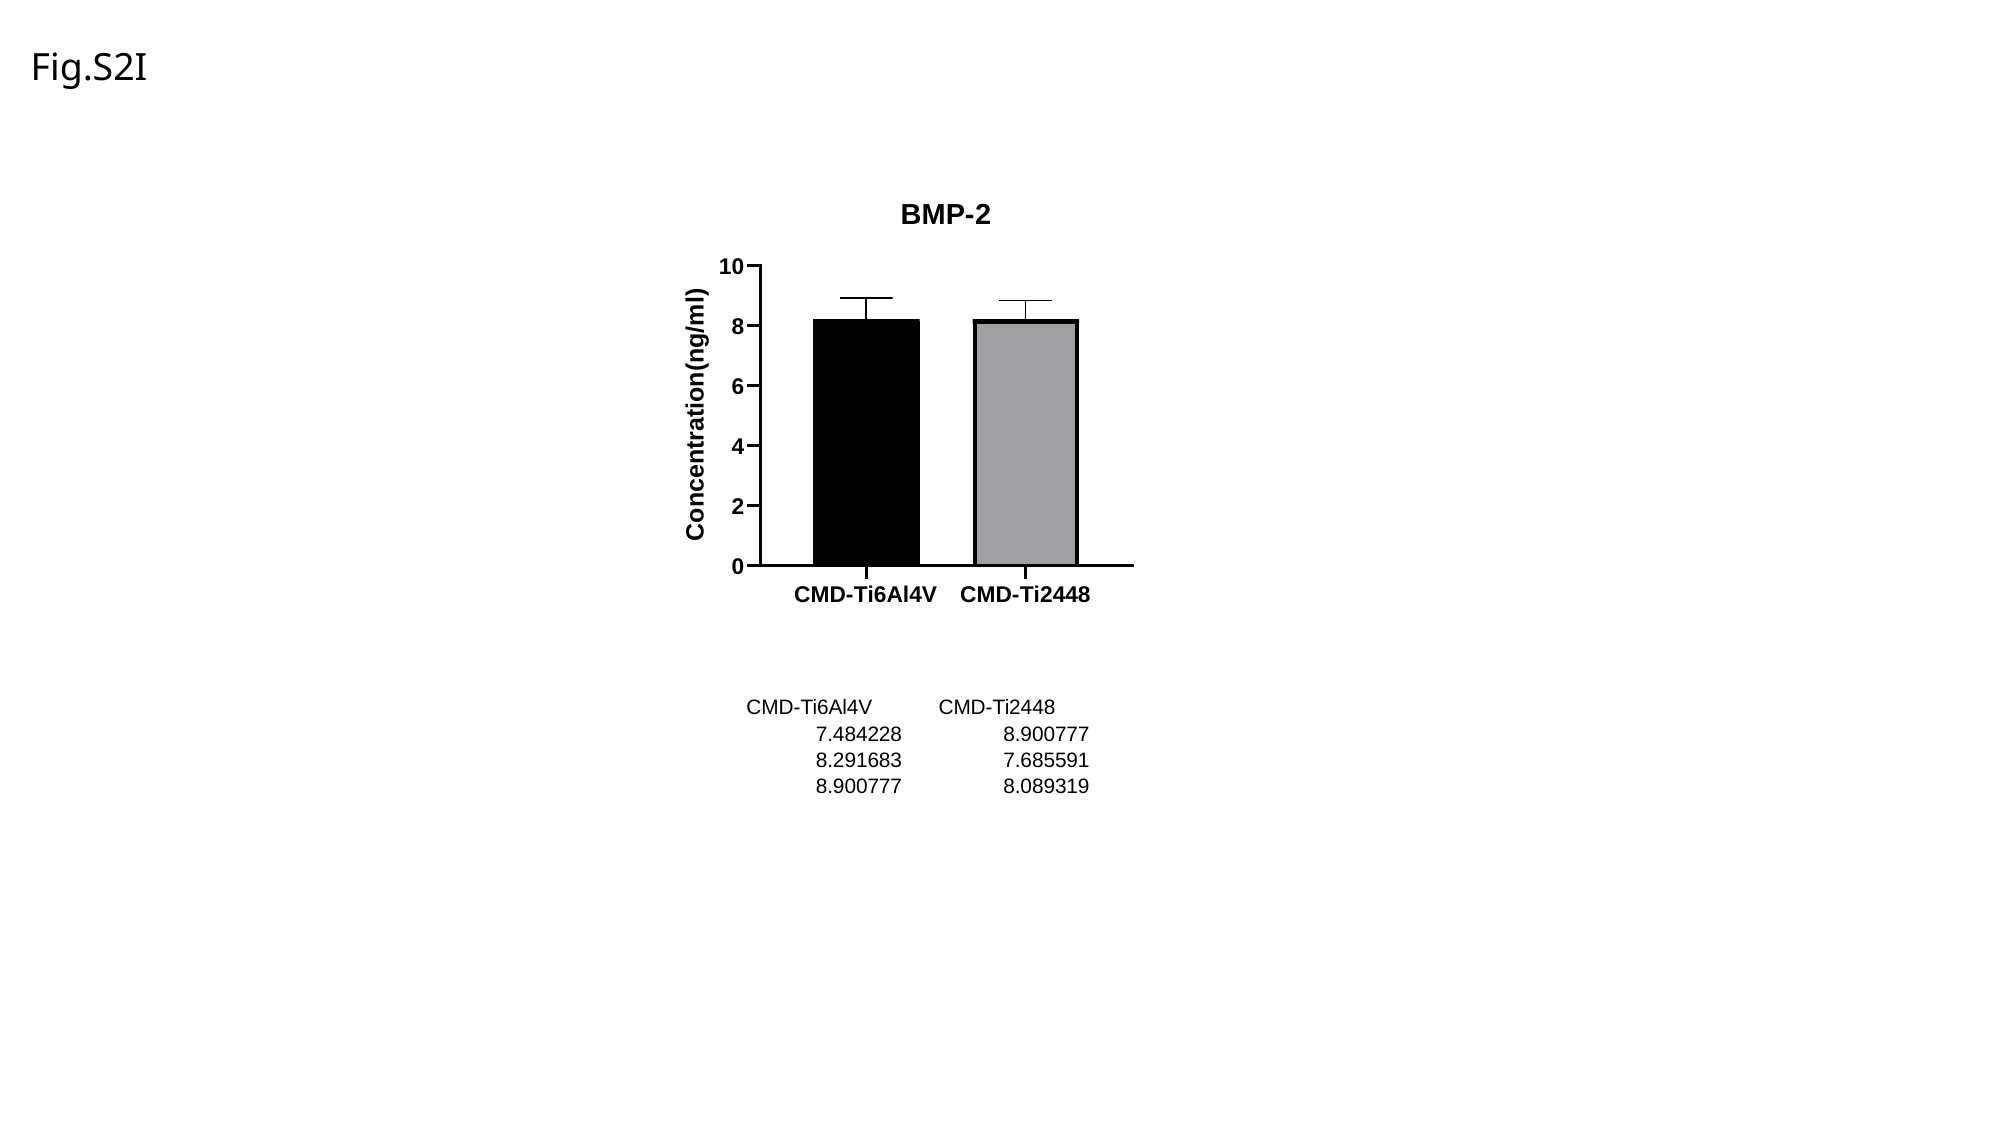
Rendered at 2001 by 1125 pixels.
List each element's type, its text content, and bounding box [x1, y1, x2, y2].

table_cell 8.089319 [903, 771, 1091, 798]
text_box Fig.S2I [15, 35, 163, 96]
table_cell 8.900777 [903, 719, 1091, 745]
table_cell 7.484228 [716, 719, 903, 745]
table_cell 8.900777 [716, 771, 903, 798]
table_header CMD-Ti2448 [903, 693, 1091, 719]
table_cell 8.291683 [716, 745, 903, 771]
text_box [658, 176, 1204, 636]
table_header CMD-Ti6Al4V [716, 693, 903, 719]
table_cell 7.685591 [903, 745, 1091, 771]
